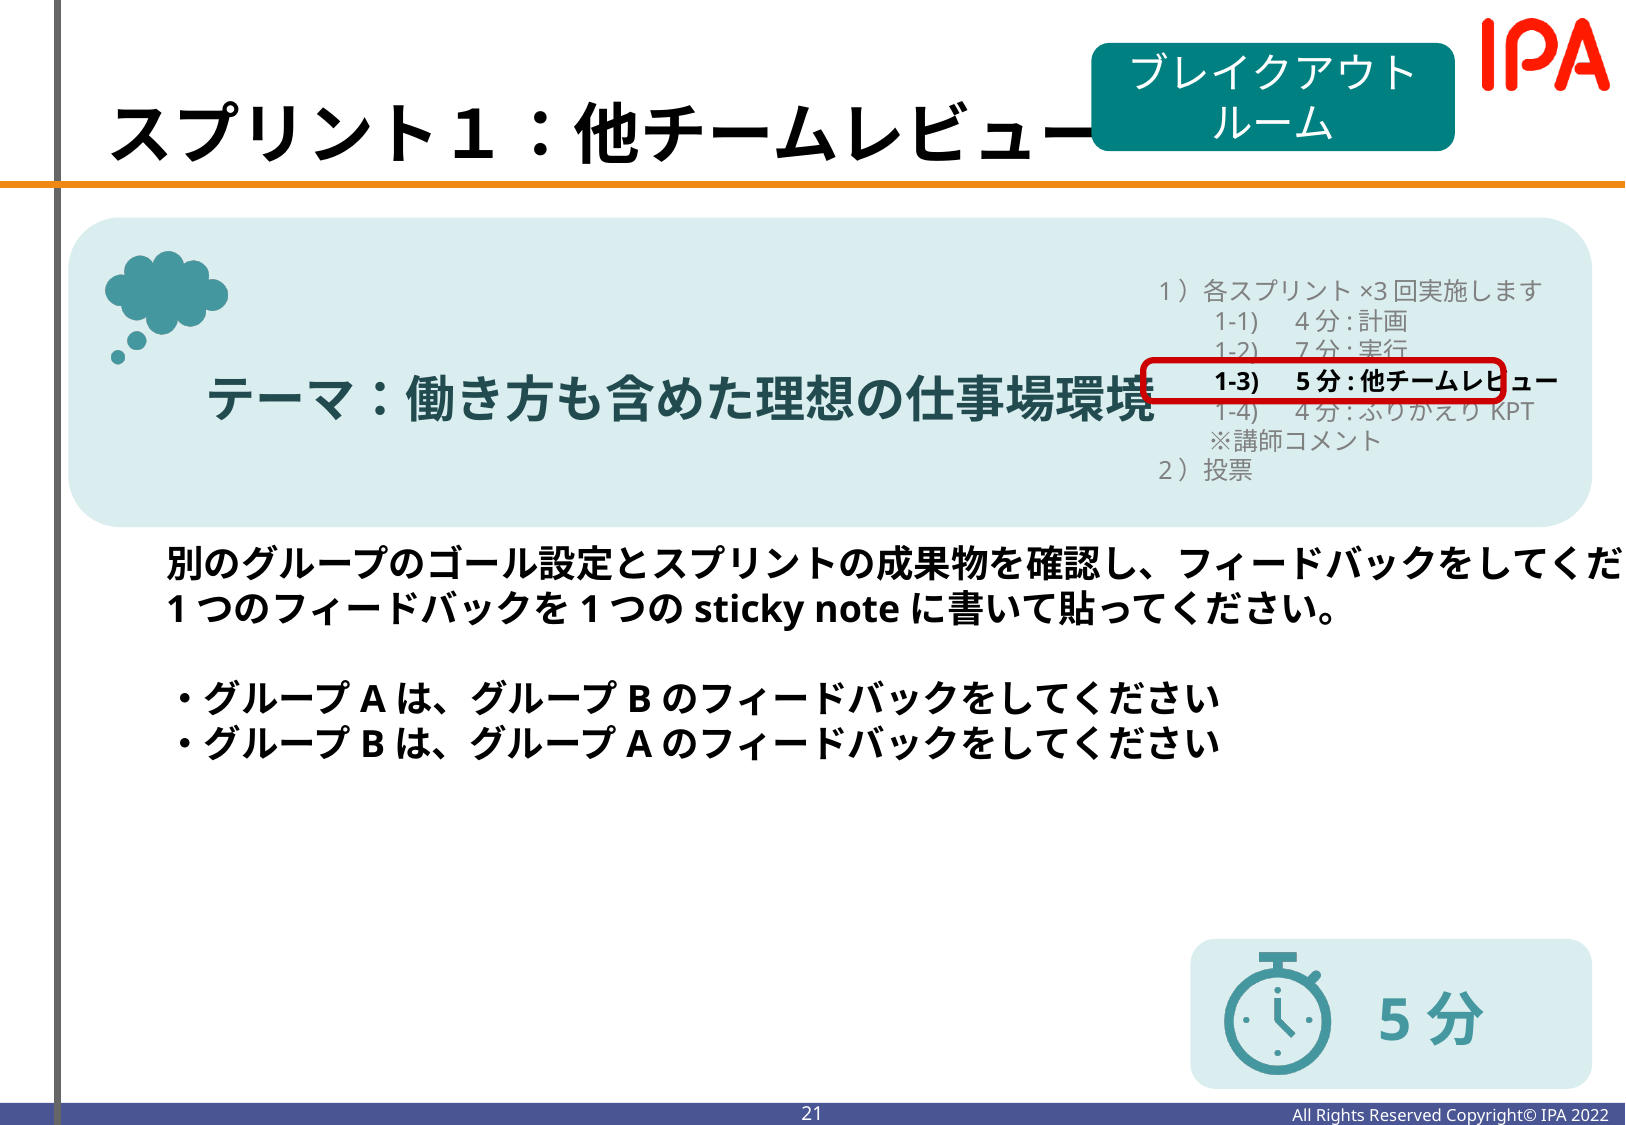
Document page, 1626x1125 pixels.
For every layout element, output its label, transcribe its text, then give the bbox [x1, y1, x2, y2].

text_box スプリント１：他チームレビュー [91, 84, 529, 167]
text_box 1）各スプリント×3回実施します 1-1) 4分:計画 1-2) 7分:実行 1-3) 5分:他チームレビュー 1-4) 4分:ふりかえりKPT ※講師コメント 2）投票 [1143, 237, 1593, 510]
text_box [1143, 360, 1504, 402]
text_box 5分 [1364, 974, 1514, 1097]
text_box All Rights Reserved Copyright© IPA 2022 [1225, 1097, 1625, 1125]
picture [1482, 18, 1610, 91]
text_box [1190, 948, 1196, 1080]
text_box ブレイクアウトルーム [1091, 42, 1455, 152]
text_box 別のグループのゴール設定とスプリントの成果物を確認し、フィードバックをしてください。 1つのフィードバックを1つのsticky noteに書いて貼ってください。 ・グループAは、グループBのフィードバックをしてください ・グループBは、グループAのフィードバックをしてください [150, 532, 1175, 1096]
picture [91, 231, 243, 383]
text_box テーマ：働き方も含めた理想の仕事場環境 [190, 359, 341, 510]
text_box [1353, 938, 1593, 1089]
picture [1201, 938, 1353, 1090]
text_box 20 [756, 1094, 869, 1125]
text_box [68, 217, 1581, 528]
